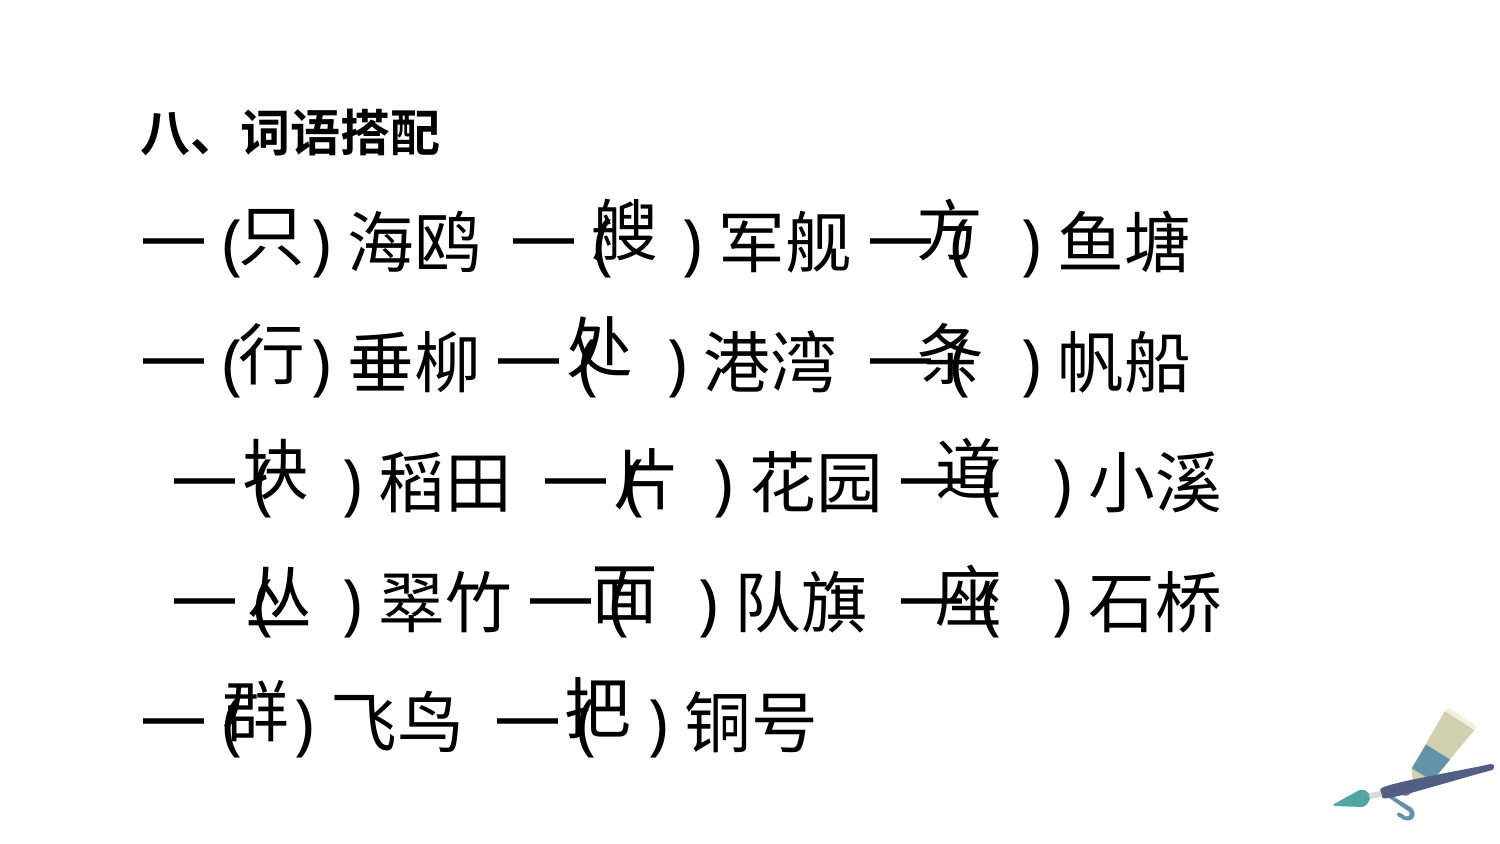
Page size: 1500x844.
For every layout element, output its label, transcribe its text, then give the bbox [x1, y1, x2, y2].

text_box 面 [576, 544, 673, 639]
text_box 条 [902, 305, 1000, 400]
text_box 八、词语搭配 一( )海鸥 一( )军舰 一( )鱼塘 一( )垂柳 一( )港湾 一( )帆船 一( )稻田 一( )花园 一( )小溪 一( )翠竹 一( )队旗 一( )石桥 一( )飞鸟 一( )铜号 [125, 63, 1352, 769]
text_box 块 [227, 420, 324, 515]
text_box 座 [920, 547, 1017, 642]
text_box 处 [551, 298, 649, 394]
text_box 片 [598, 430, 695, 525]
text_box 行 [224, 305, 321, 400]
text_box 只 [224, 186, 321, 282]
text_box 群 [207, 661, 304, 757]
text_box 方 [901, 181, 998, 276]
text_box 丛 [230, 548, 327, 644]
text_box 艘 [576, 181, 673, 276]
text_box 把 [549, 659, 647, 755]
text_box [1358, 708, 1481, 844]
text_box 道 [920, 420, 1017, 515]
